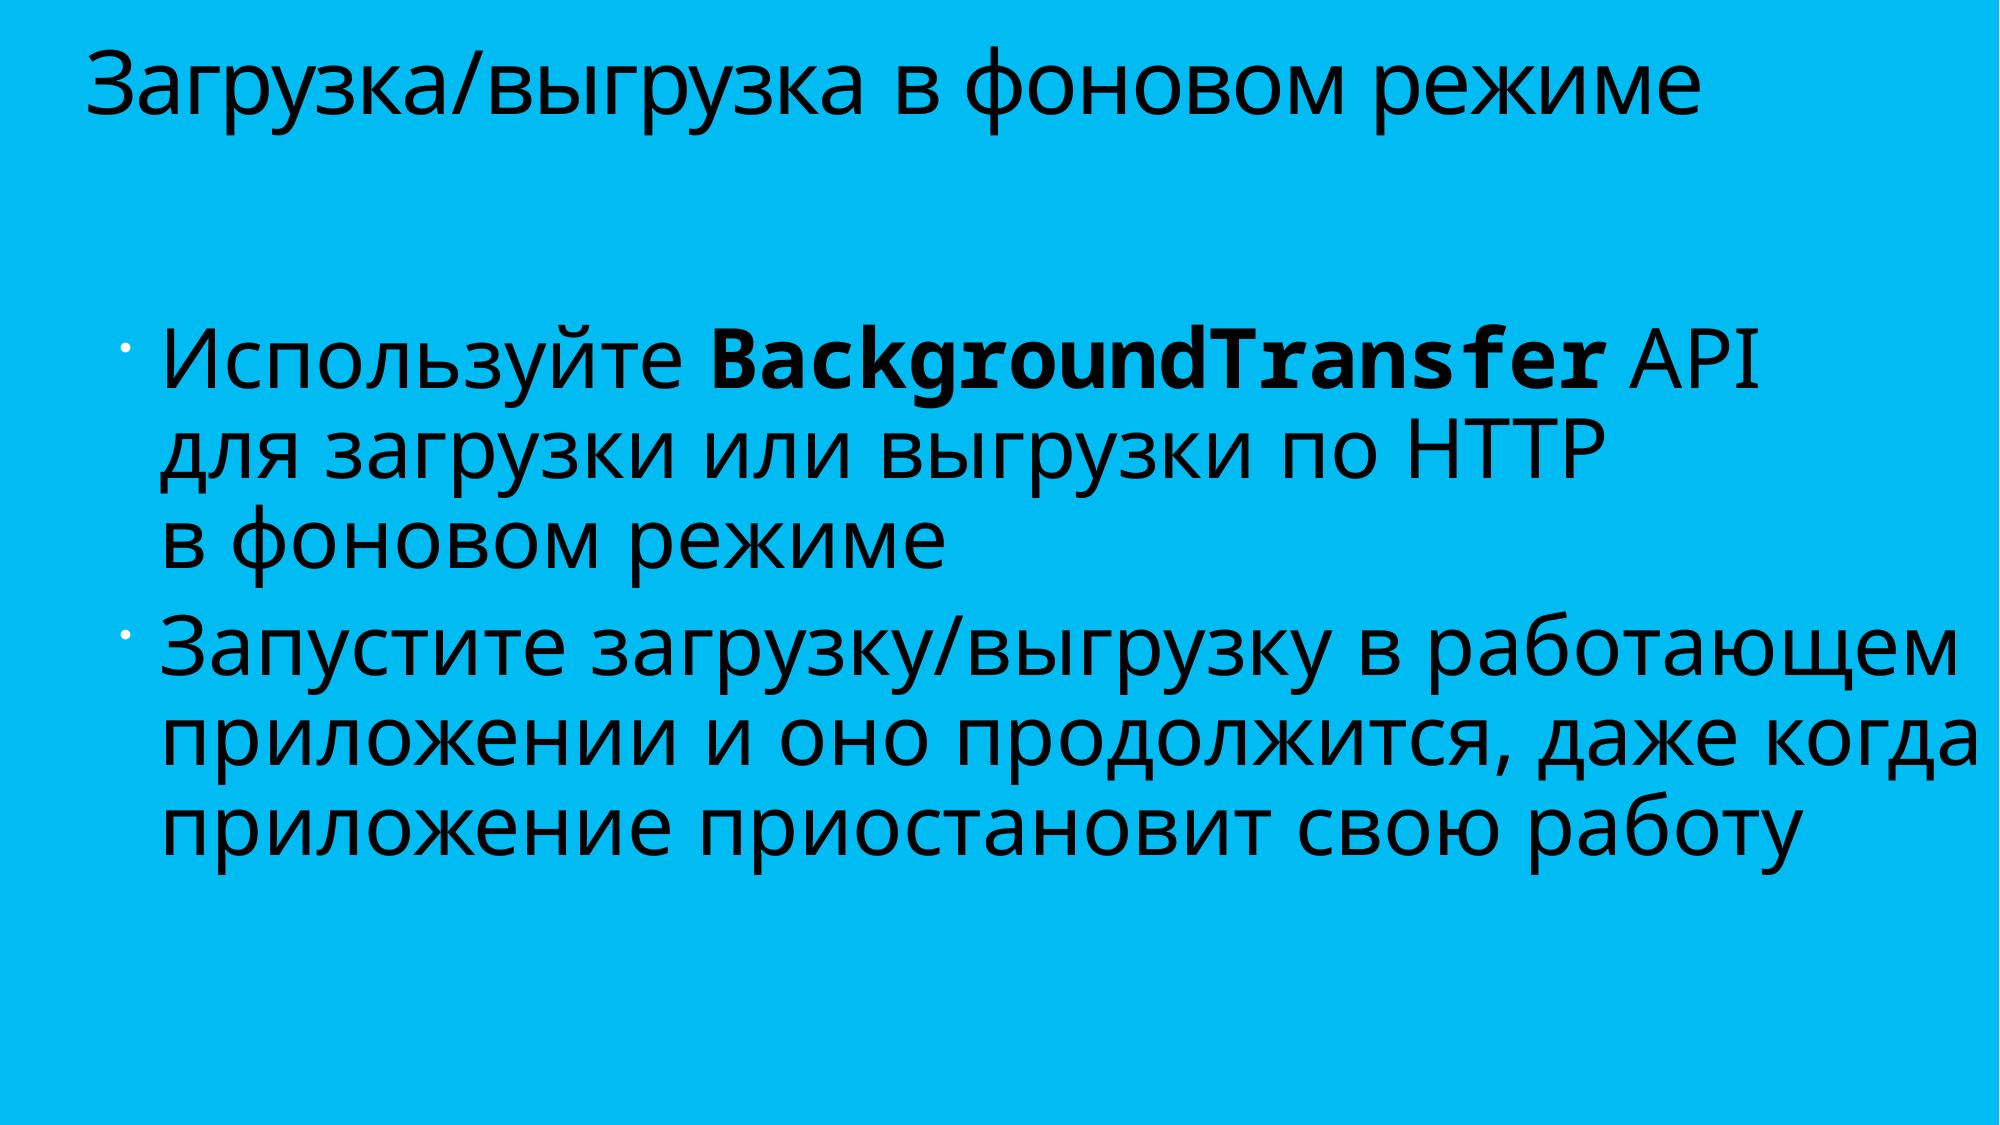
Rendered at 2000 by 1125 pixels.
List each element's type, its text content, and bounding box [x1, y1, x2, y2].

title Загрузка/выгрузка в фоновом режиме [85, 37, 1914, 135]
list Используйте BackgroundTransfer API для загрузки или выгрузки по HTTP в фоновом режиме Запустите загрузку/выгрузку в работающем приложении и оно продолжится, даже когда приложение приостановит свою работу [113, 316, 2000, 882]
